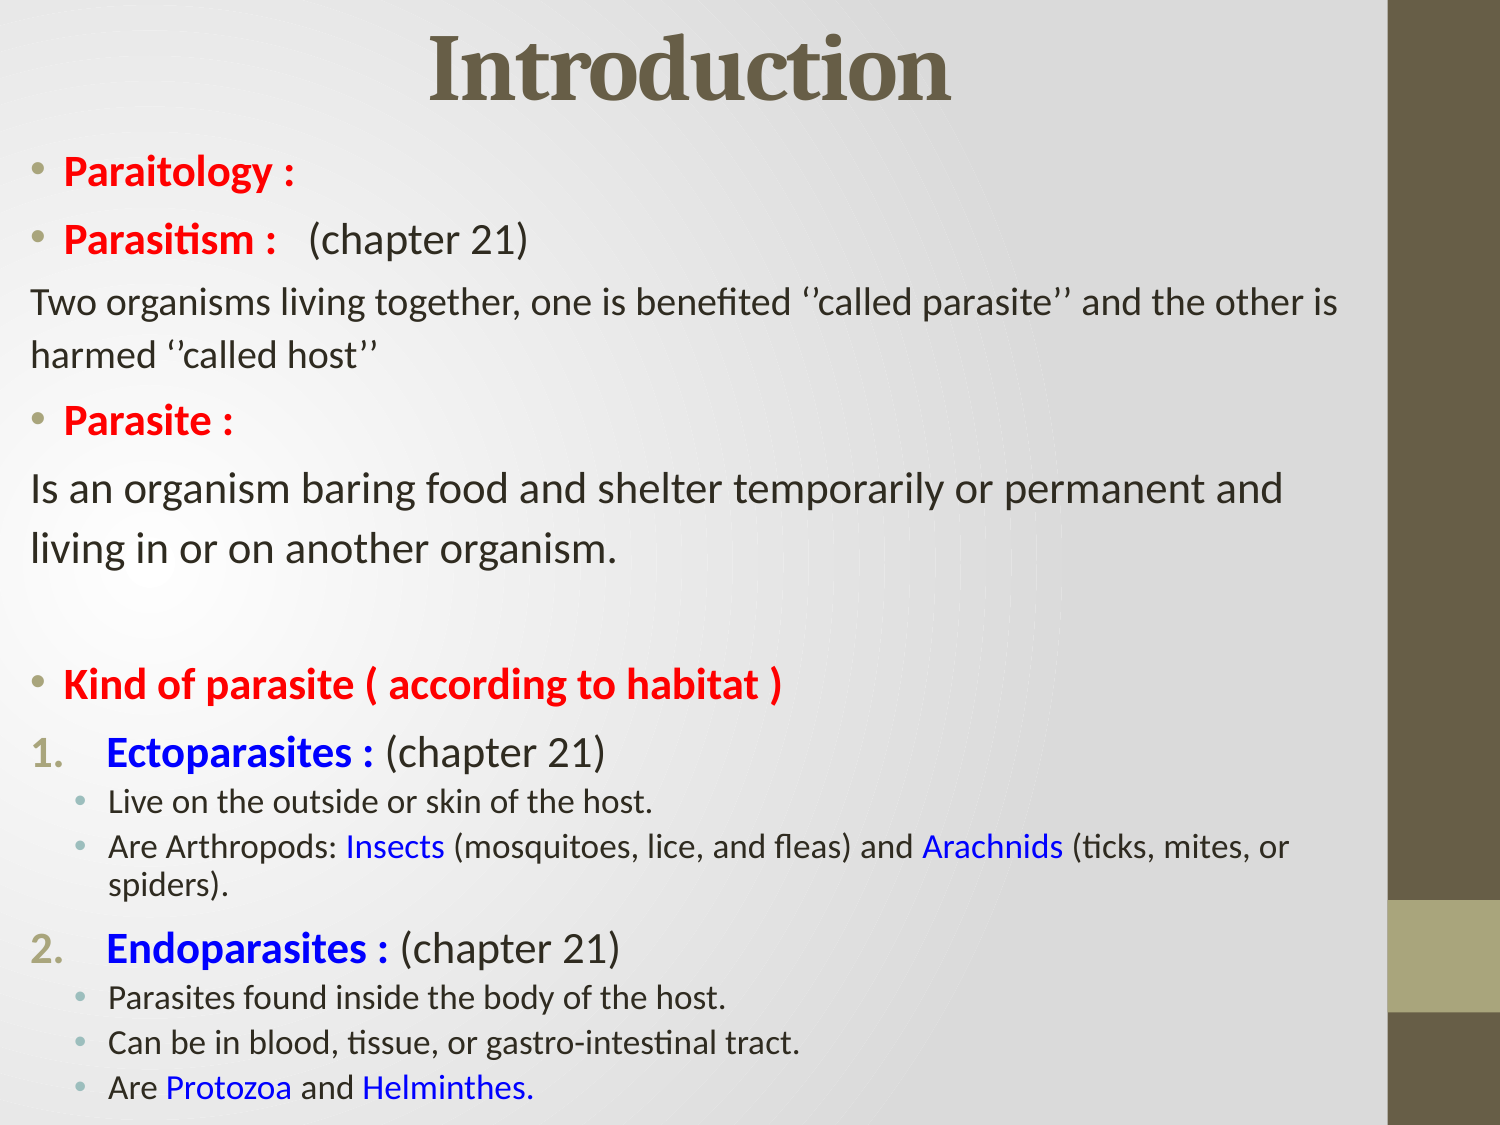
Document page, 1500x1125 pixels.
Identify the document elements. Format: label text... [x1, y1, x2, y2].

list Paraitology : Parasitism : (chapter 21) Two organisms living together, one is benefited ‘’called parasite’’ and the other is harmed ‘’called host’’ Parasite : Is an organism baring food and shelter temporarily or permanent and living in or on another organism. Kind of parasite ( according to habitat ) Ectoparasites : (chapter 21) Live on the outside or skin of the host. Are Arthropods: Insects (mosquitoes, lice, and fleas) and Arachnids (ticks, mites, or spiders). Endoparasites : (chapter 21) Parasites found inside the body of the host. Can be in blood, tissue, or gastro-intestinal tract. Are Protozoa and Helminthes. [0, 128, 1399, 1125]
title Introduction [75, 1, 1325, 123]
